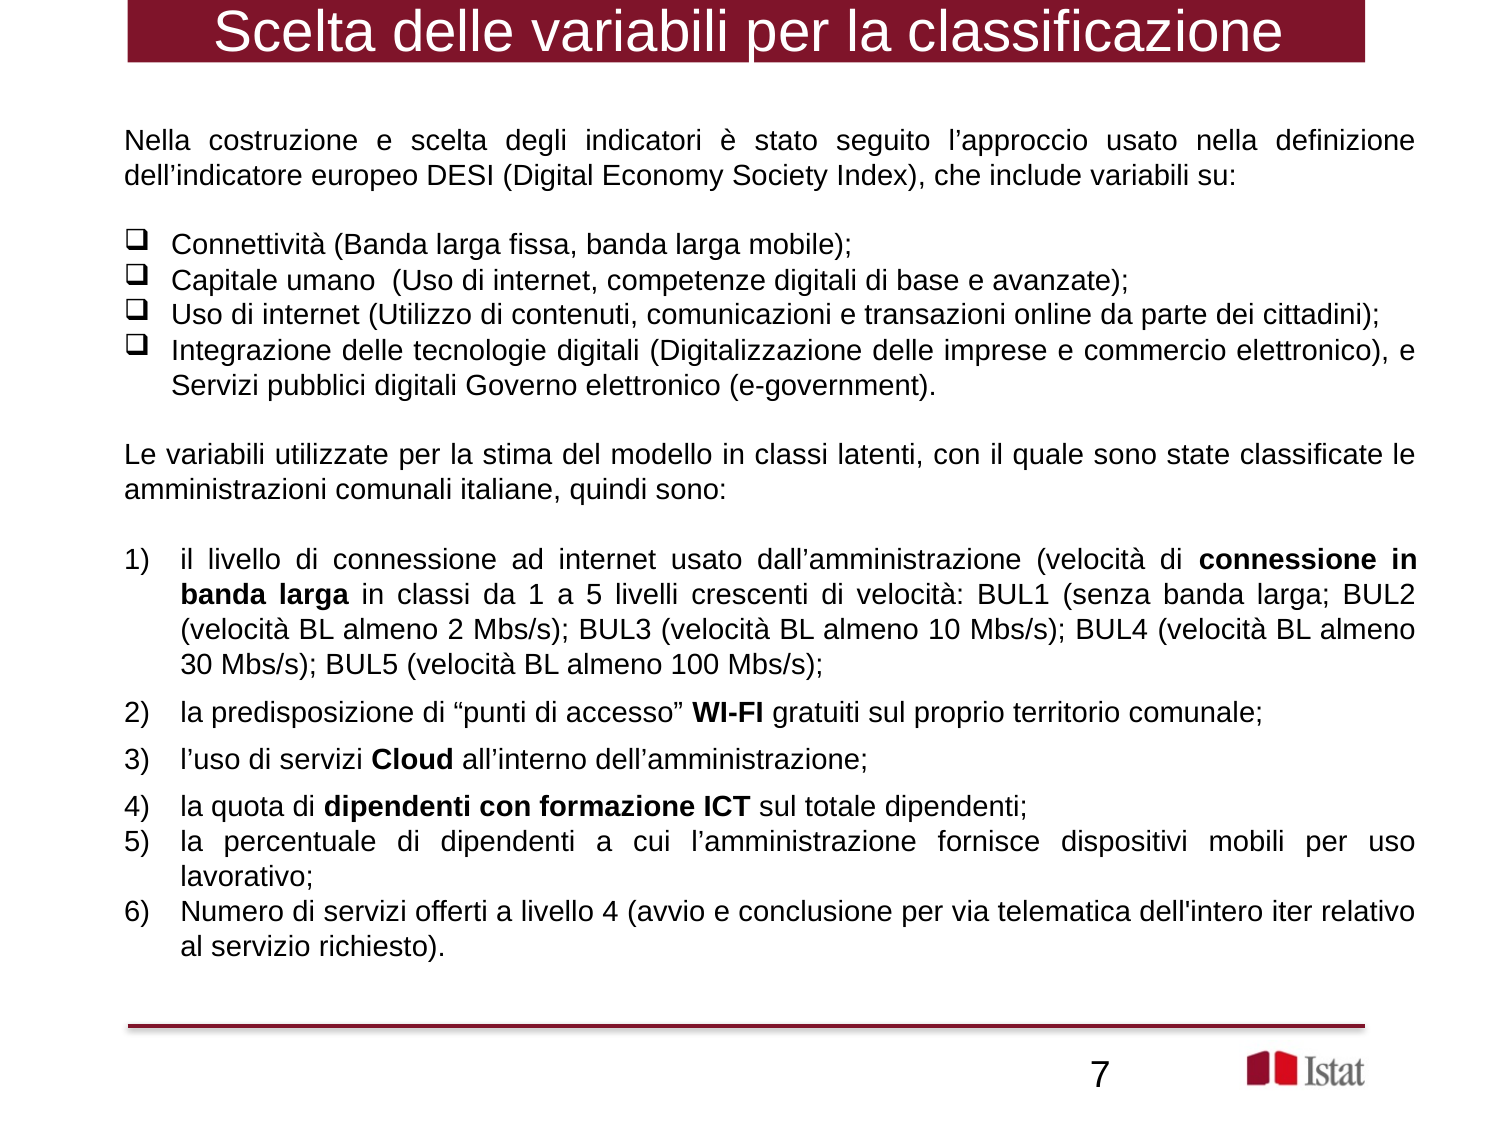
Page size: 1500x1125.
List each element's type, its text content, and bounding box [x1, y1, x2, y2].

slide_number 7 [1074, 1042, 1425, 1103]
title Scelta delle variabili per la classificazione [75, 0, 1425, 55]
text_box Nella costruzione e scelta degli indicatori è stato seguito l’approccio usato nella definizione dell’indicatore europeo DESI (Digital Economy Society Index), che include variabili su: Connettività (Banda larga fissa, banda larga mobile); Capitale umano (Uso di internet, competenze digitali di base e avanzate); Uso di internet (Utilizzo di contenuti, comunicazioni e transazioni online da parte dei cittadini); Integrazione delle tecnologie digitali (Digitalizzazione delle imprese e commercio elettronico), e Servizi pubblici digitali Governo elettronico (e-government). Le variabili utilizzate per la stima del modello in classi latenti, con il quale sono state classificate le amministrazioni comunali italiane, quindi sono: il livello di connessione ad internet usato dall’amministrazione (velocità di connessione in banda larga in classi da 1 a 5 livelli crescenti di velocità: BUL1 (senza banda larga; BUL2 (velocità BL almeno 2 Mbs/s); BUL3 (velocità BL almeno 10 Mbs/s); BUL4 (velocità BL almeno 30 Mbs/s); BUL5 (velocità BL almeno 100 Mbs/s); la predisposizione di “punti di accesso” WI-FI gratuiti sul proprio territorio comunale; l’uso di servizi Cloud all’interno dell’amministrazione; la quota di dipendenti con formazione ICT sul totale dipendenti; la percentuale di dipendenti a cui l’amministrazione fornisce dispositivi mobili per uso lavorativo; Numero di servizi offerti a livello 4 (avvio e conclusione per via telematica dell'intero iter relativo al servizio richiesto). [109, 113, 1433, 1005]
